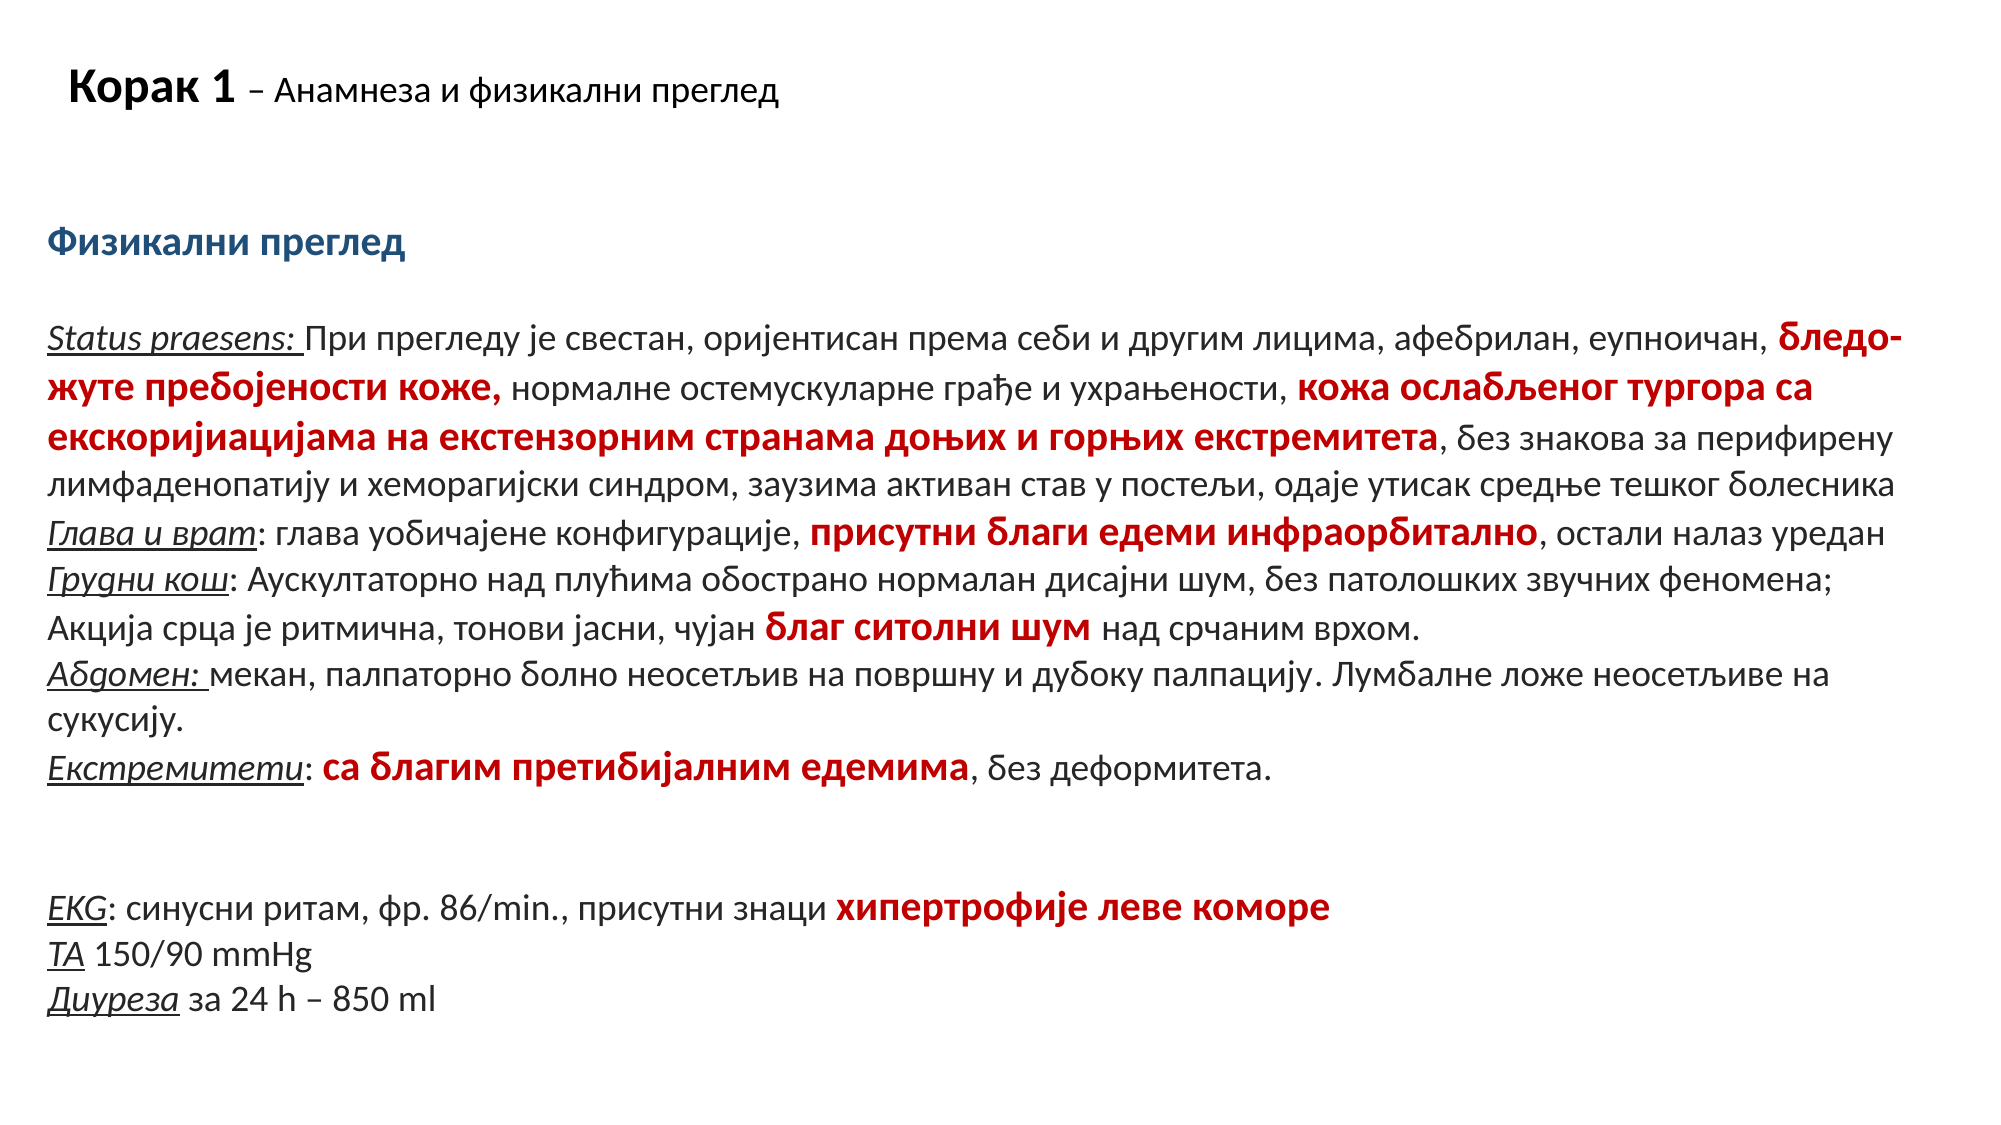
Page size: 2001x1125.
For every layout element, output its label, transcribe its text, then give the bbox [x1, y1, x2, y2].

text_box Физикални преглед Status praesens: При прегледу је свестан, оријентисан према себи и другим лицима, афебрилан, еупноичан, бледо-жуте пребојености коже, нормалне остемускуларне грађе и ухрањености, кожа ослабљеног тургора са екскоријиацијама на екстензорним странама доњих и горњих екстремитета, без знакова за перифирену лимфаденопатију и хеморагијски синдром, заузима активан став у постељи, одаје утисак средње тешког болесника Глава и врат: глава уобичајене конфигурације, присутни благи едеми инфраорбитално, остали налаз уредан Грудни кош: Аускултаторно над плућима обострано нормалан дисајни шум, без патолошких звучних феномена; Акција срца је ритмична, тонови јасни, чујан благ ситолни шум над срчаним врхом. Абдомен: мекан, палпаторно болно неосетљив на површну и дубоку палпацију. Лумбалне ложе неосетљиве на сукусију. Екстремитети: са благим претибијалним едемима, без деформитета. EKG: синусни ритам, фр. 86/min., присутни знаци хипертрофије леве коморе ТА 150/90 mmHg Диуреза за 24 h – 850 ml [32, 206, 1935, 1125]
text_box Корак 1 – Анамнеза и физикални преглед [53, 45, 795, 121]
